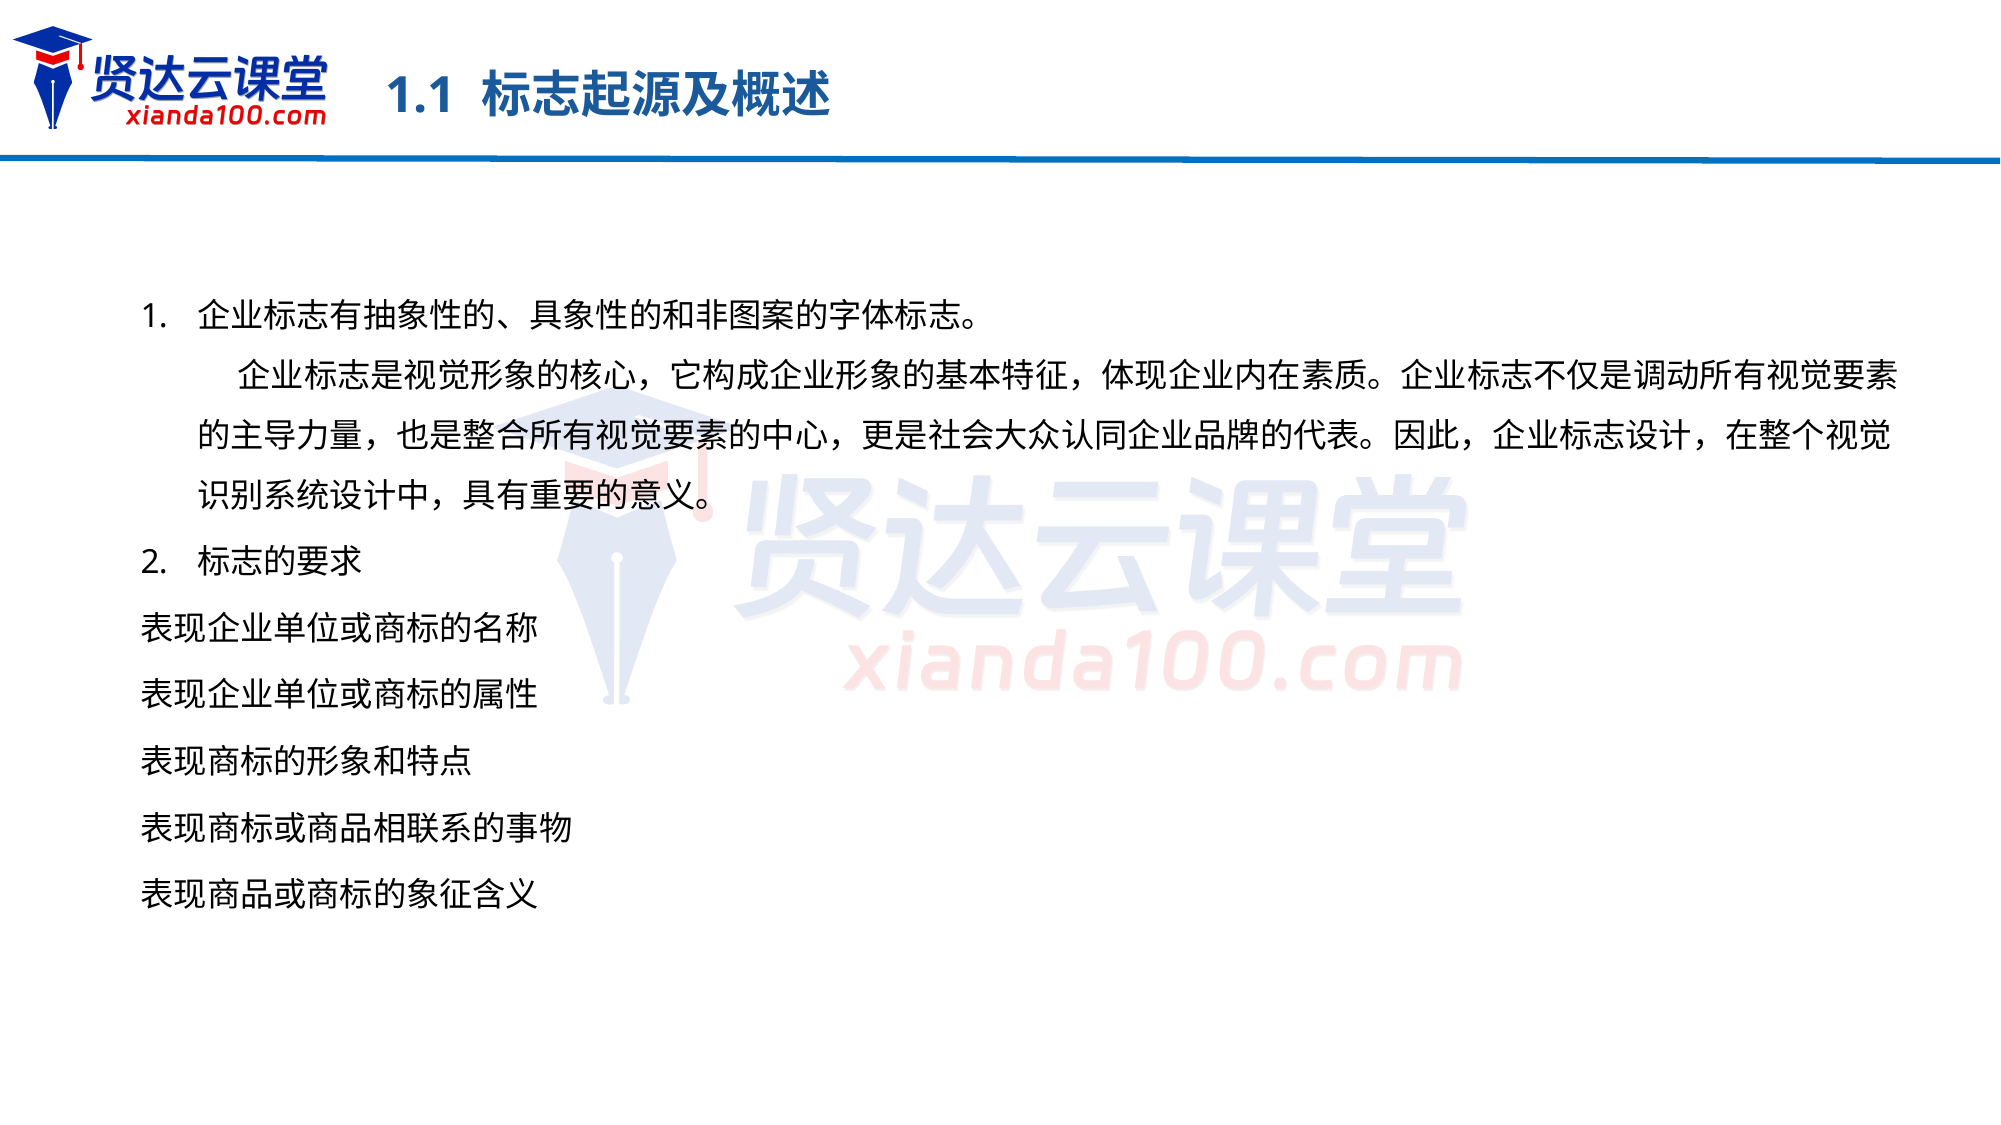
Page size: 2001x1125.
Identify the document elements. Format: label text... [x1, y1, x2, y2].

picture [0, 7, 353, 155]
text_box 企业标志有抽象性的、具象性的和非图案的字体标志。 企业标志是视觉形象的核心，它构成企业形象的基本特征，体现企业内在素质。企业标志不仅是调动所有视觉要素的主导力量，也是整合所有视觉要素的中心，更是社会大众认同企业品牌的代表。因此，企业标志设计，在整个视觉识别系统设计中，具有重要的意义。 标志的要求 表现企业单位或商标的名称 表现企业单位或商标的属性 表现商标的形象和特点 表现商标或商品相联系的事物 表现商品或商标的象征含义 [125, 266, 1926, 1010]
text_box 1.1 标志起源及概述 [370, 54, 1007, 130]
